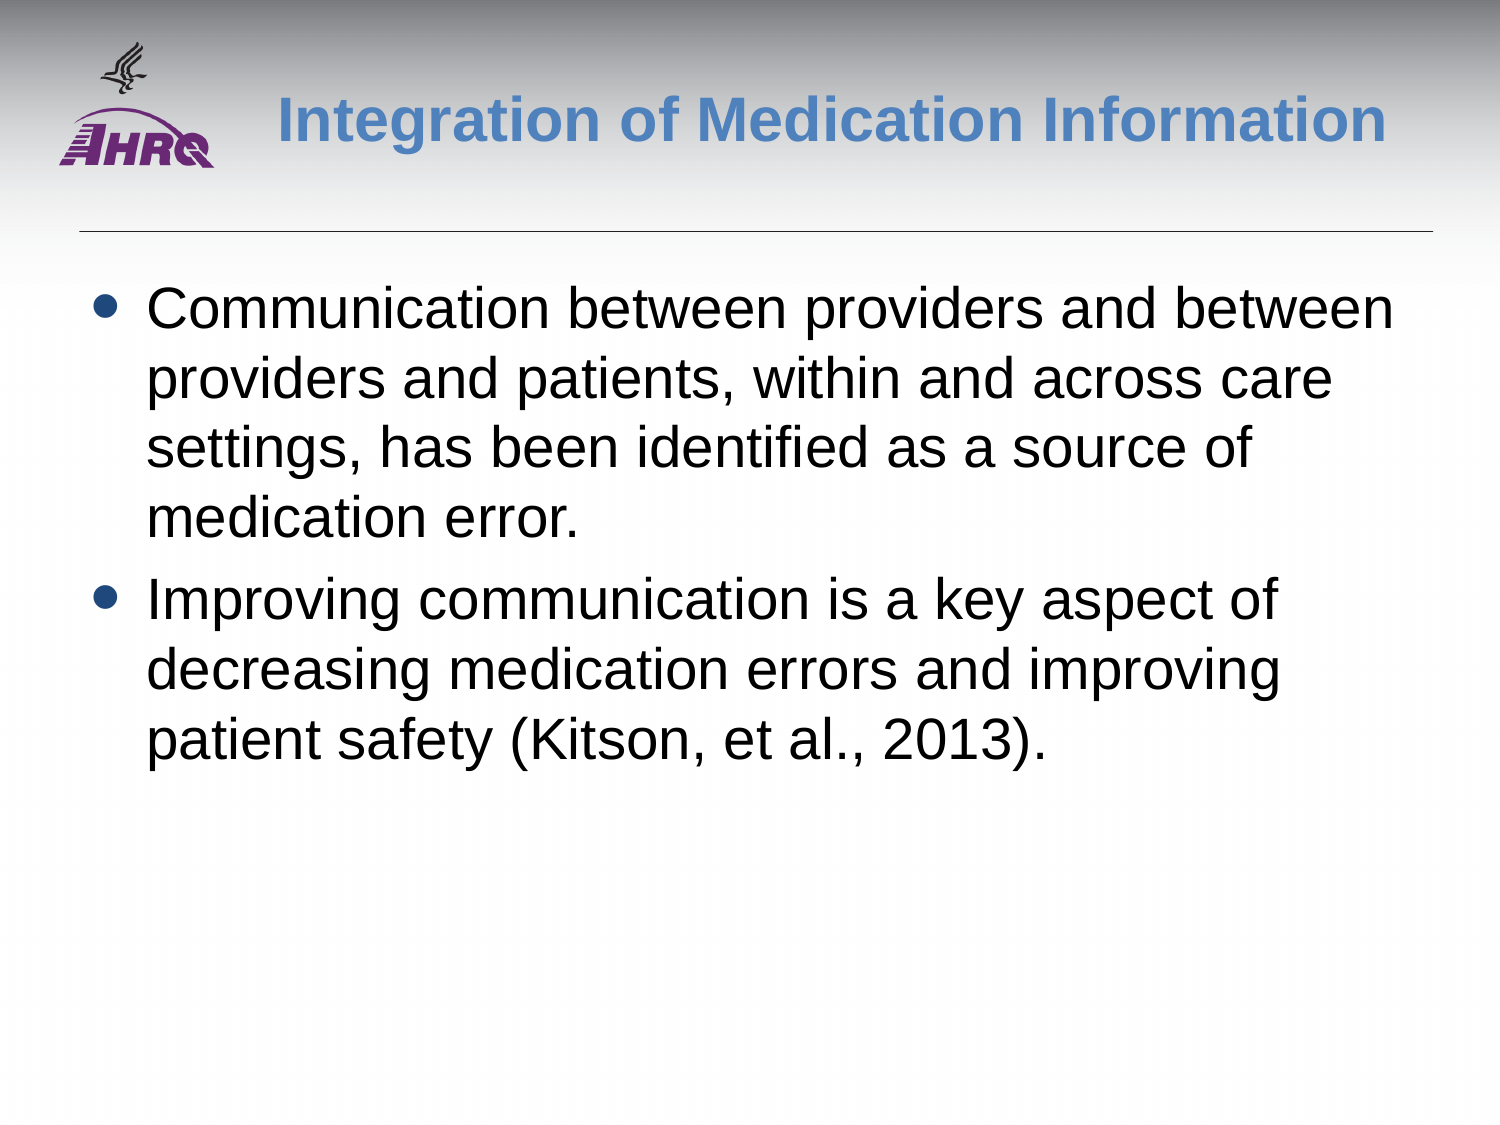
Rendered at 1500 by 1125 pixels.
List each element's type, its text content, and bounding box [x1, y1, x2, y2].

list Communication between providers and between providers and patients, within and across care settings, has been identified as a source of medication error. Improving communication is a key aspect of decreasing medication errors and improving patient safety (Kitson, et al., 2013). [75, 262, 1425, 1005]
title Integration of Medication Information [262, 45, 1425, 188]
picture [0, 0, 1500, 1125]
